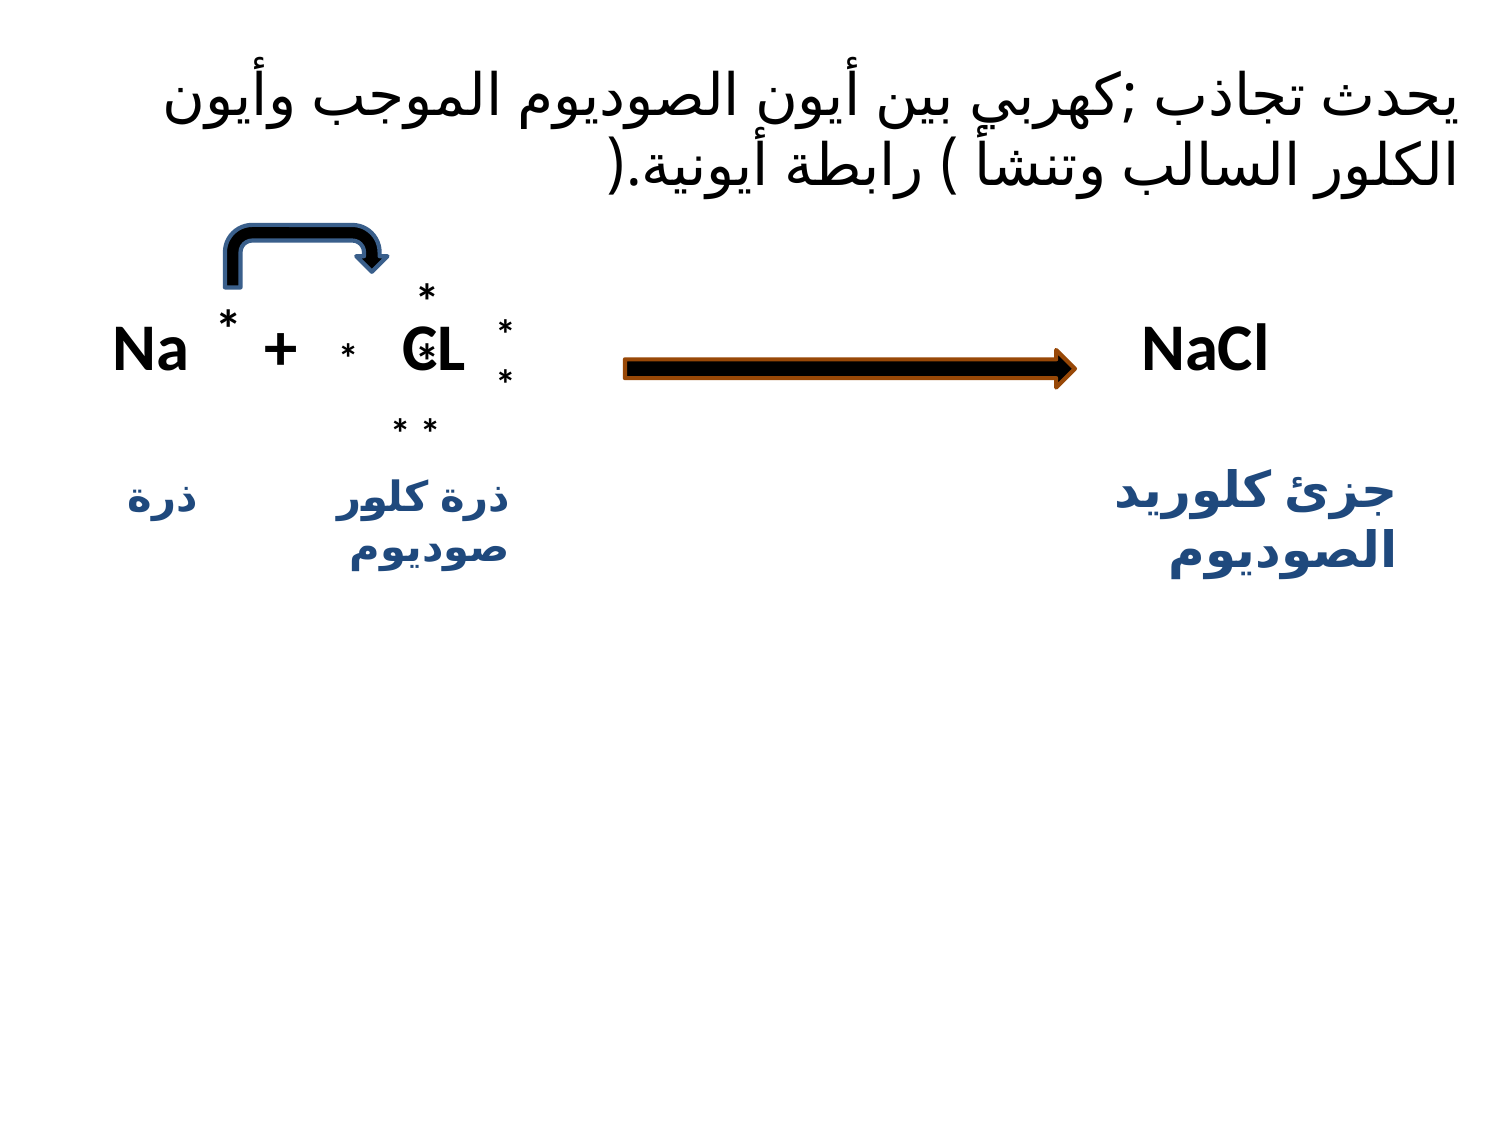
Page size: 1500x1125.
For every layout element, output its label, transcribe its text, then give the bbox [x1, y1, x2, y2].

text_box * [323, 324, 374, 390]
text_box ذرة كلور ذرة صوديوم [50, 462, 525, 578]
text_box [222, 222, 390, 287]
text_box جزئ كلوريد الصوديوم [912, 449, 1413, 585]
list يحدث تجاذب ;كهربي بين أيون الصوديوم الموجب وأيون الكلور السالب وتنشأ ) رابطة أيونية.( Na + CL NaCl [37, 50, 1475, 1088]
text_box * * [480, 300, 531, 416]
text_box * * [399, 262, 488, 398]
text_box * [200, 287, 250, 368]
text_box * * [375, 399, 475, 462]
text_box [622, 348, 1078, 390]
